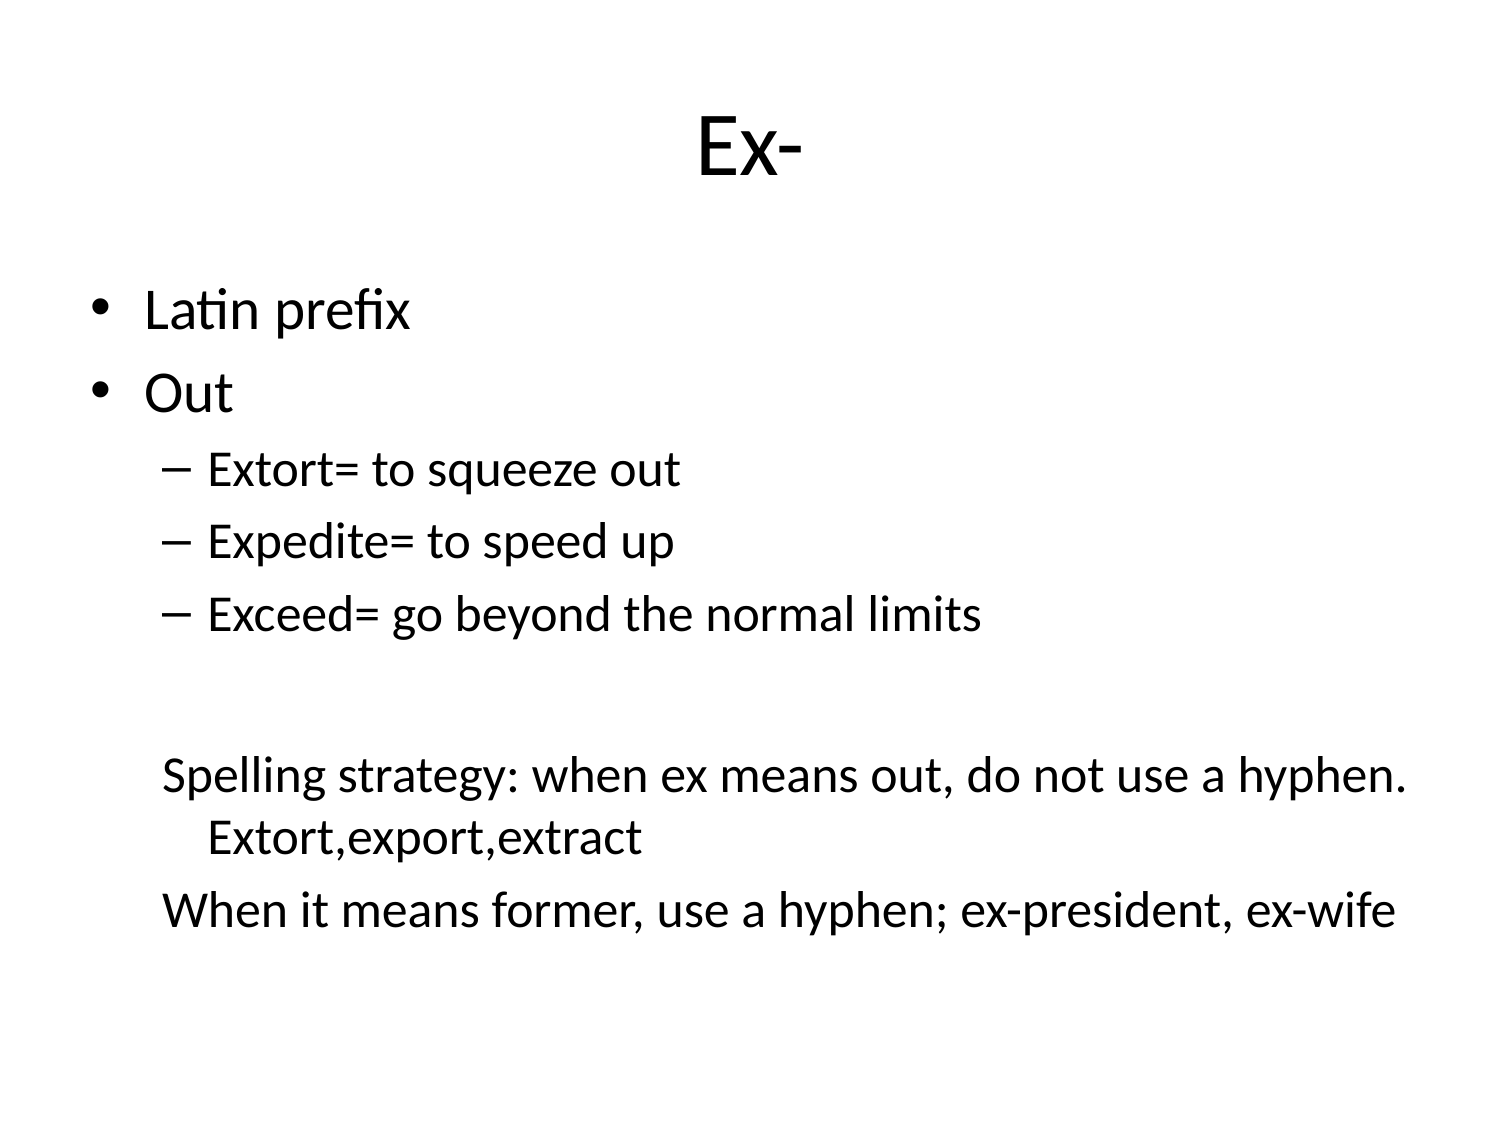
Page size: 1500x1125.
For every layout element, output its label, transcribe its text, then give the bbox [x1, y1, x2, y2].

list Latin prefix Out Extort= to squeeze out Expedite= to speed up Exceed= go beyond the normal limits Spelling strategy: when ex means out, do not use a hyphen. Extort,export,extract When it means former, use a hyphen; ex-president, ex-wife [75, 262, 1425, 1005]
title Ex- [75, 45, 1425, 233]
